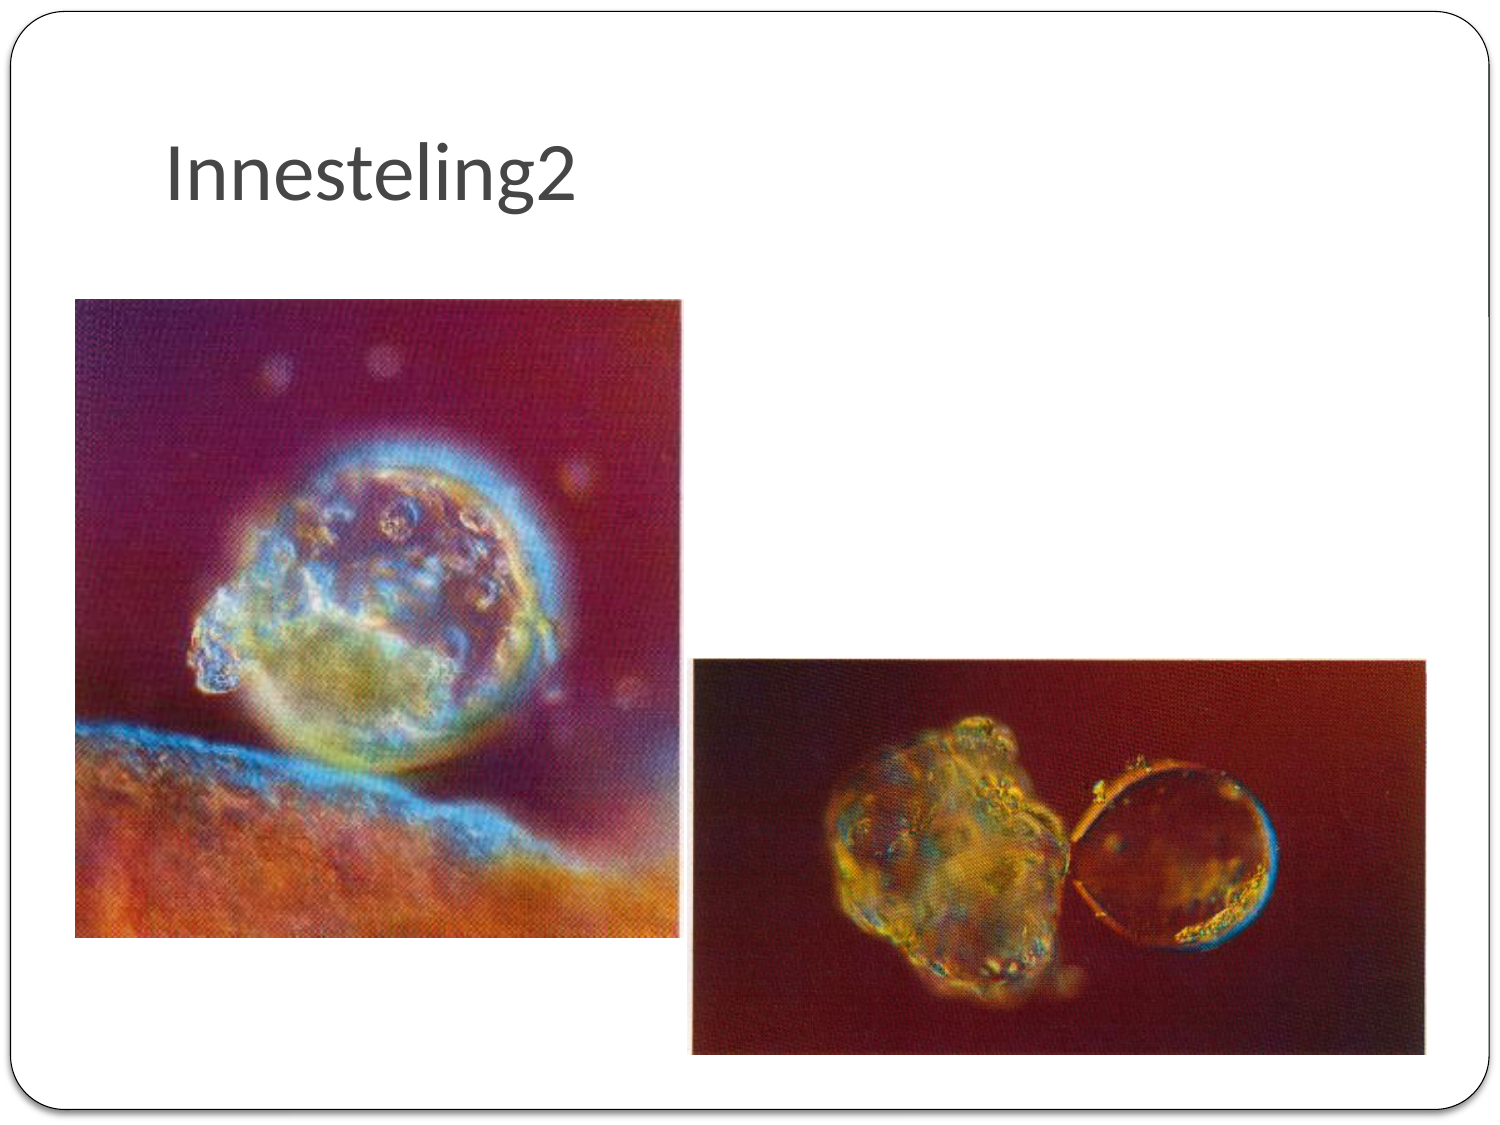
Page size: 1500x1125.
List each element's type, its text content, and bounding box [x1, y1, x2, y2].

title Innesteling2 [150, 45, 1425, 233]
picture [74, 299, 684, 938]
picture [687, 658, 1428, 1055]
